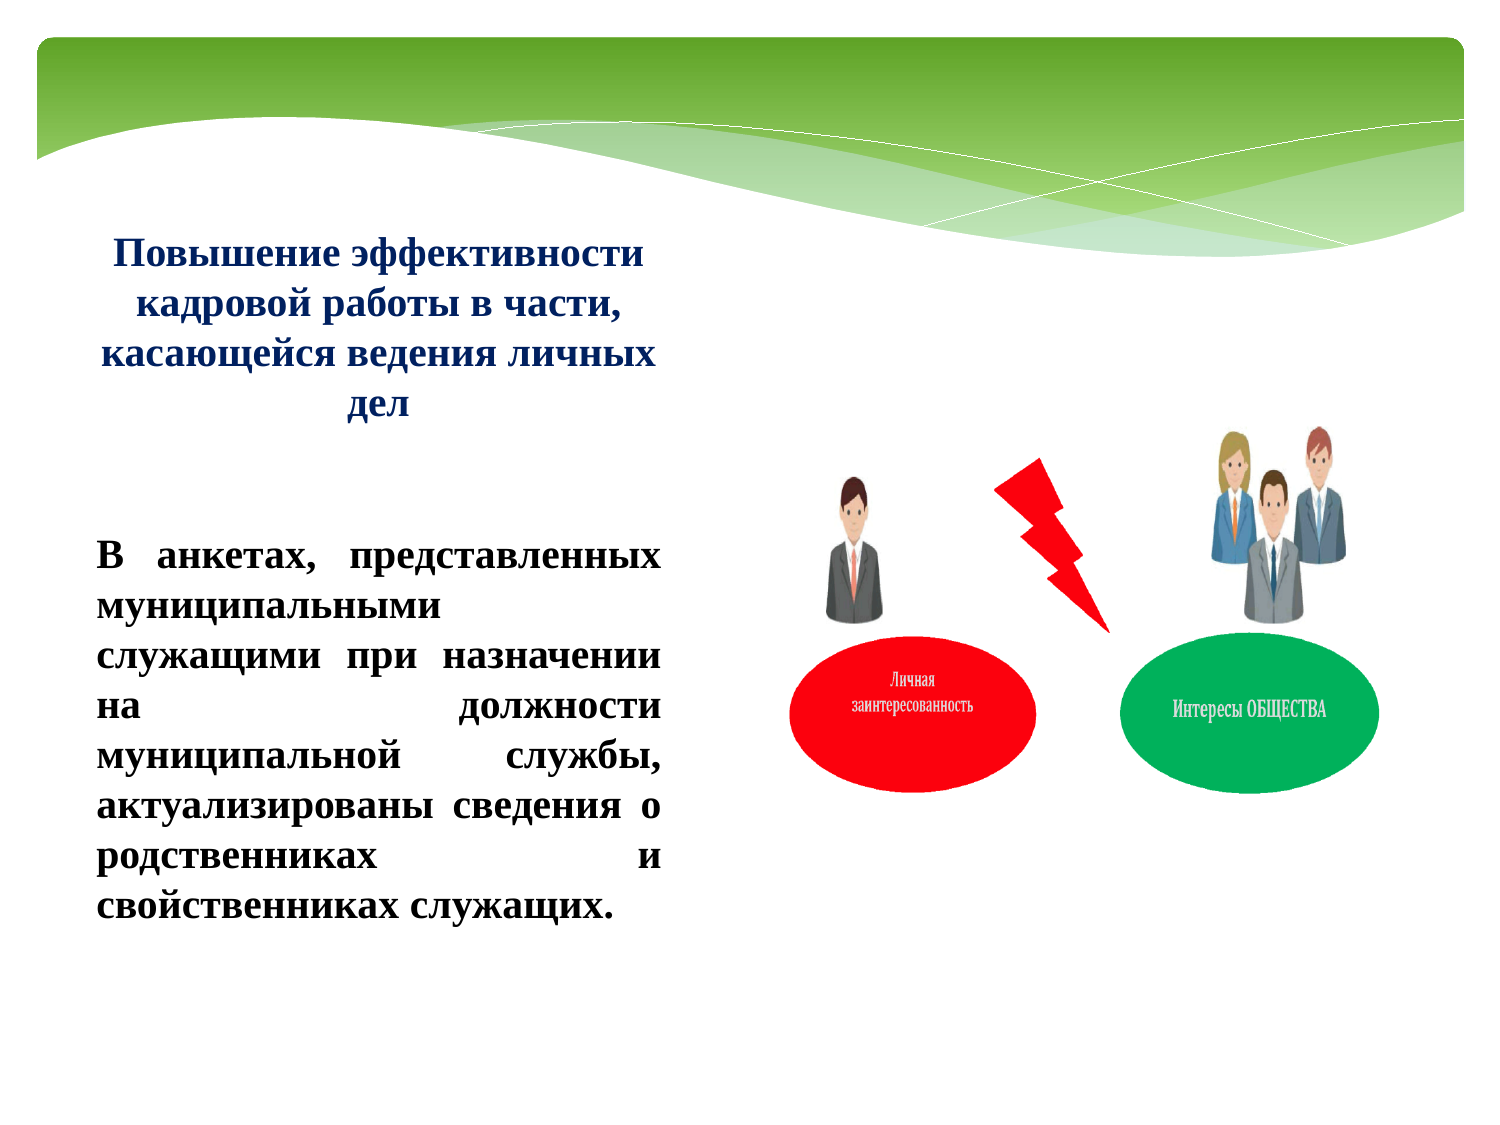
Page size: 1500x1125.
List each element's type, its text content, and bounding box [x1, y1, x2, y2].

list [782, 421, 1384, 804]
list В анкетах, представленных муниципальными служащими при назначении на должности муниципальной службы, актуализированы сведения о родственниках и свойственниках служащих. [81, 456, 677, 953]
title Повышение эффективности кадровой работы в части, касающейся ведения личных дел [81, 99, 677, 433]
